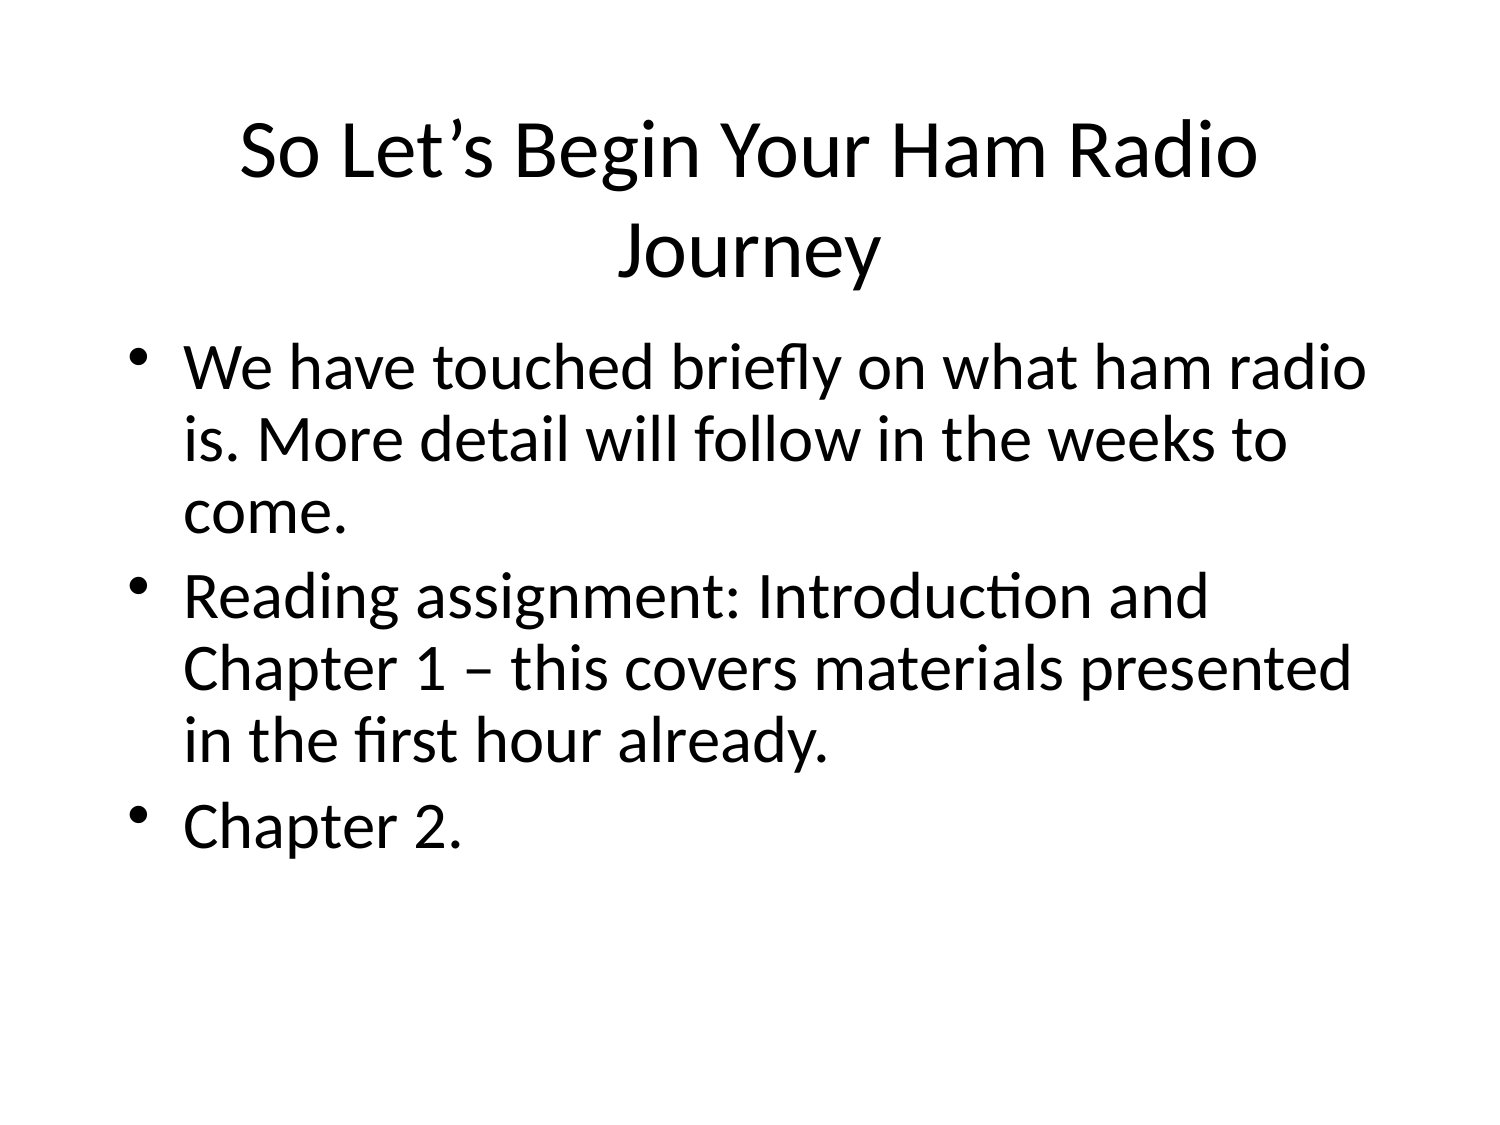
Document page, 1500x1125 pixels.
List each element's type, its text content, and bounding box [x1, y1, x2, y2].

text_box We have touched briefly on what ham radio is. More detail will follow in the weeks to come. Reading assignment: Introduction and Chapter 1 – this covers materials presented in the first hour already. Chapter 2. [112, 324, 1388, 1000]
text_box So Let’s Begin Your Ham Radio Journey [112, 99, 1388, 288]
